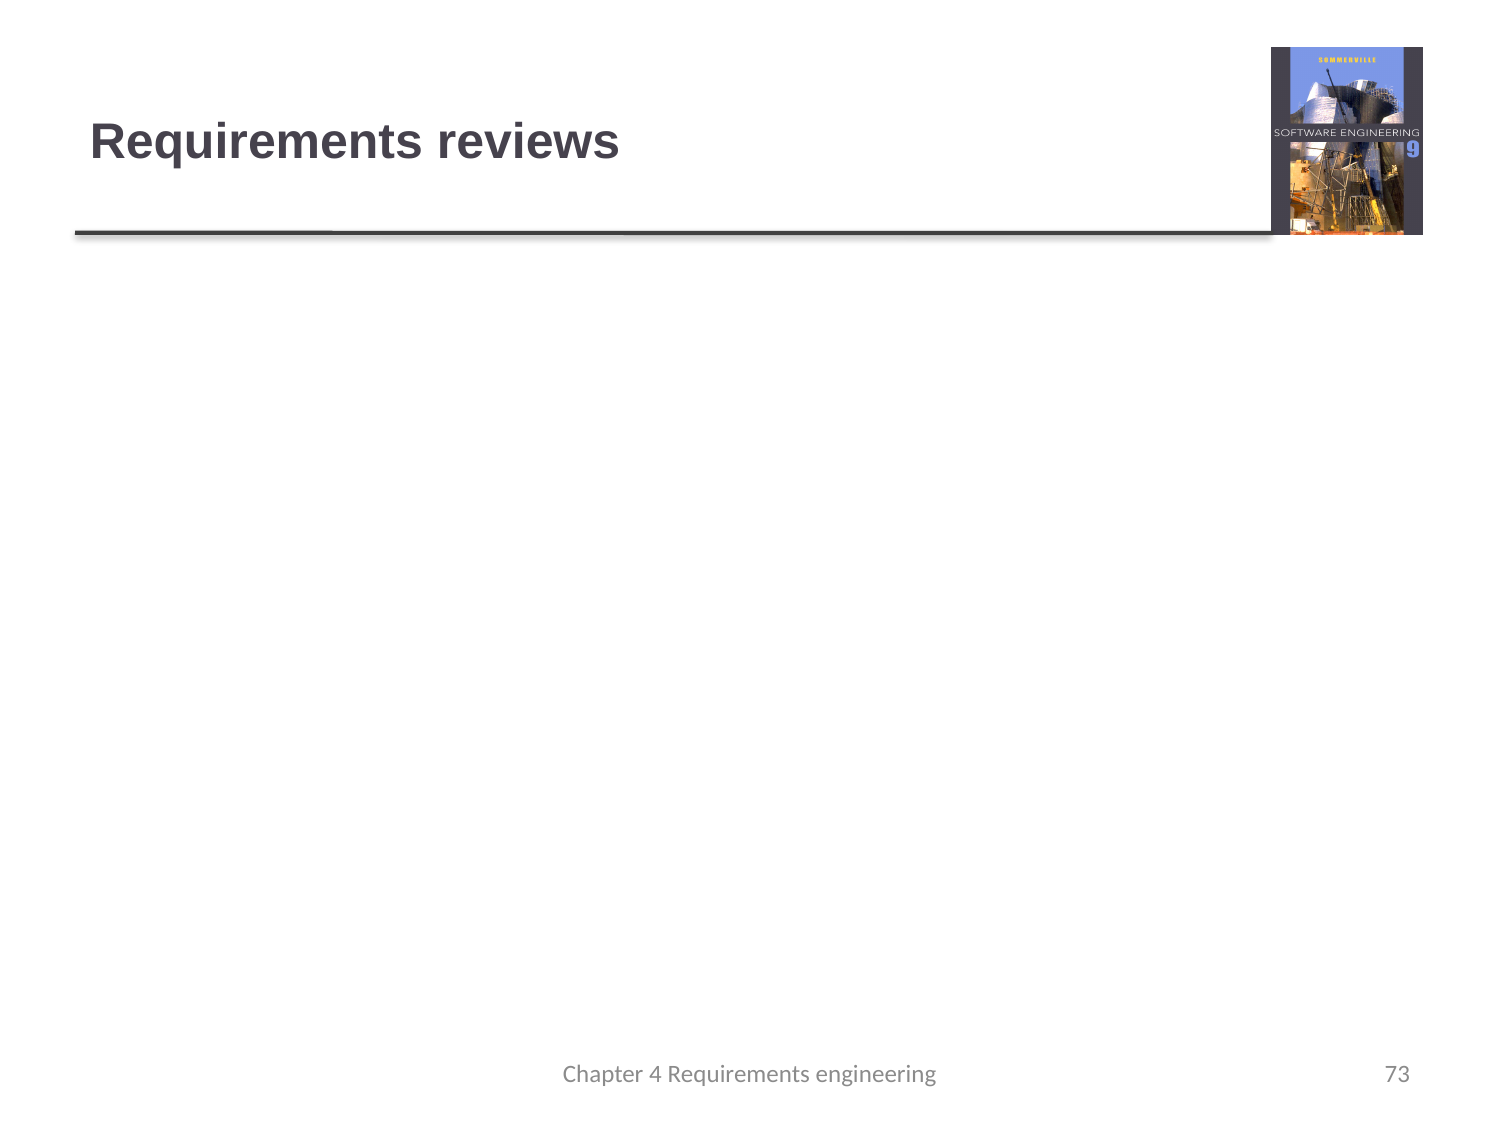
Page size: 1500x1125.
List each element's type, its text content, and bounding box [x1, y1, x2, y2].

footer Chapter 4 Requirements engineering [512, 1042, 988, 1103]
title Requirements reviews [74, 44, 1272, 233]
slide_number 73 [1074, 1042, 1425, 1103]
picture [1272, 47, 1423, 235]
